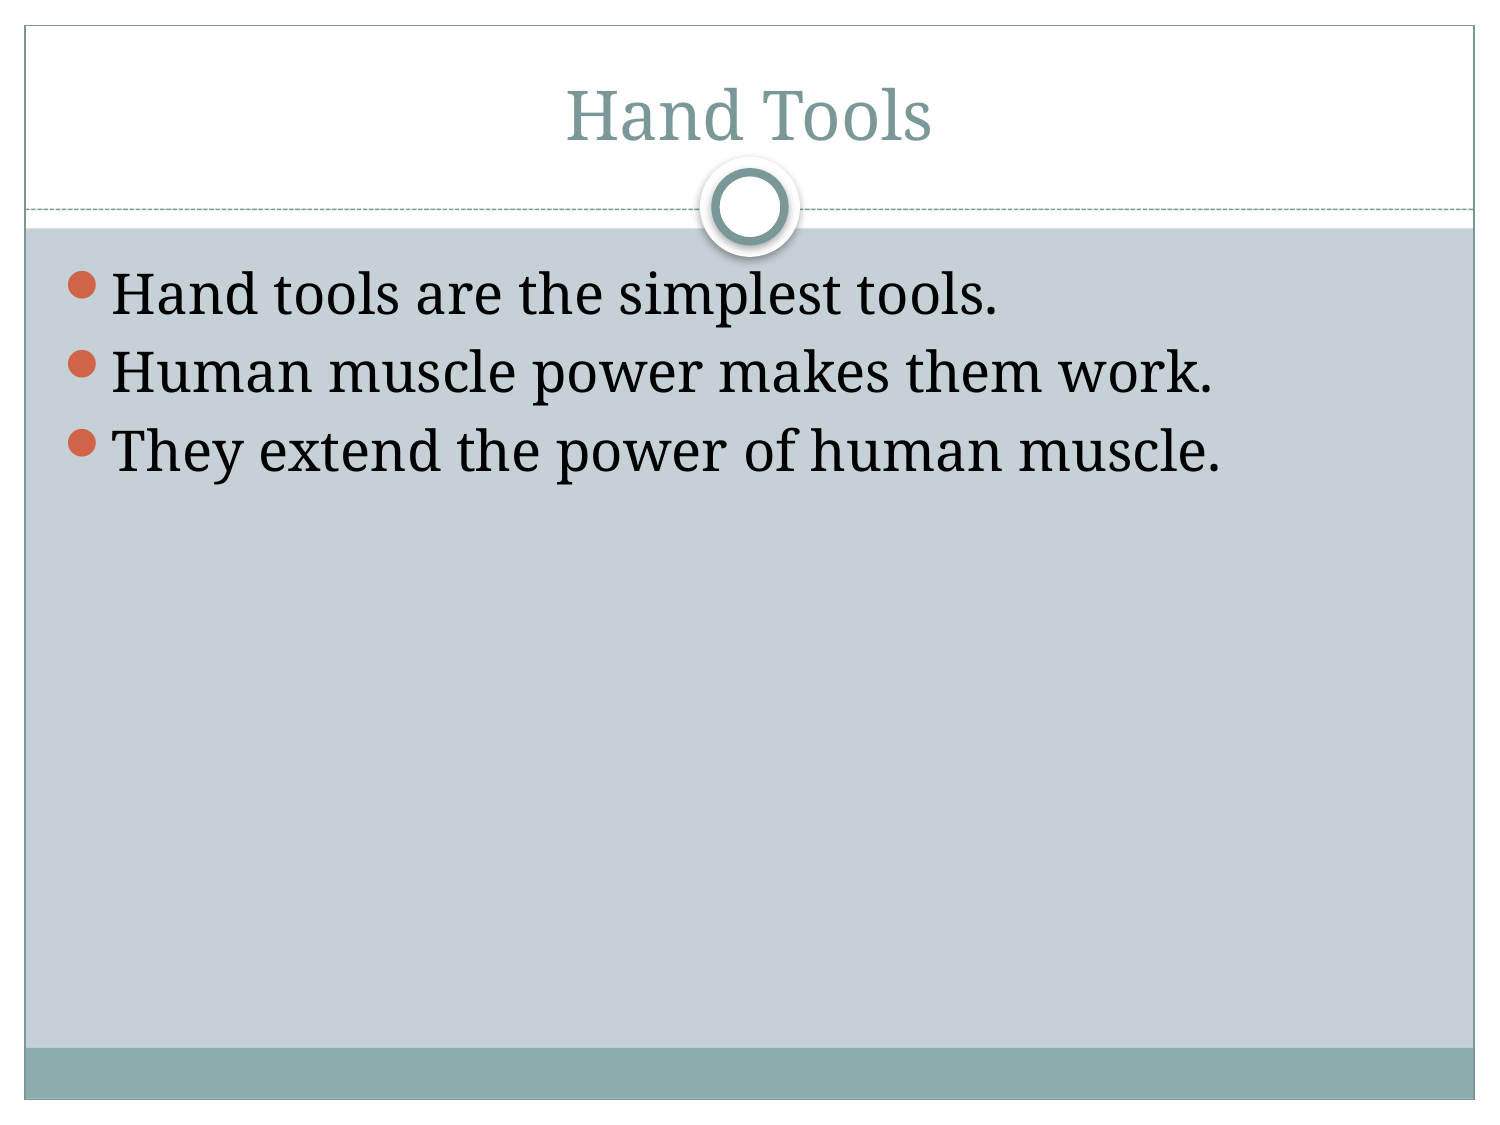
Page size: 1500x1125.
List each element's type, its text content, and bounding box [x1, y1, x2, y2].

list Hand tools are the simplest tools. Human muscle power makes them work. They extend the power of human muscle. [49, 250, 1445, 1001]
title Hand Tools [49, 37, 1450, 162]
